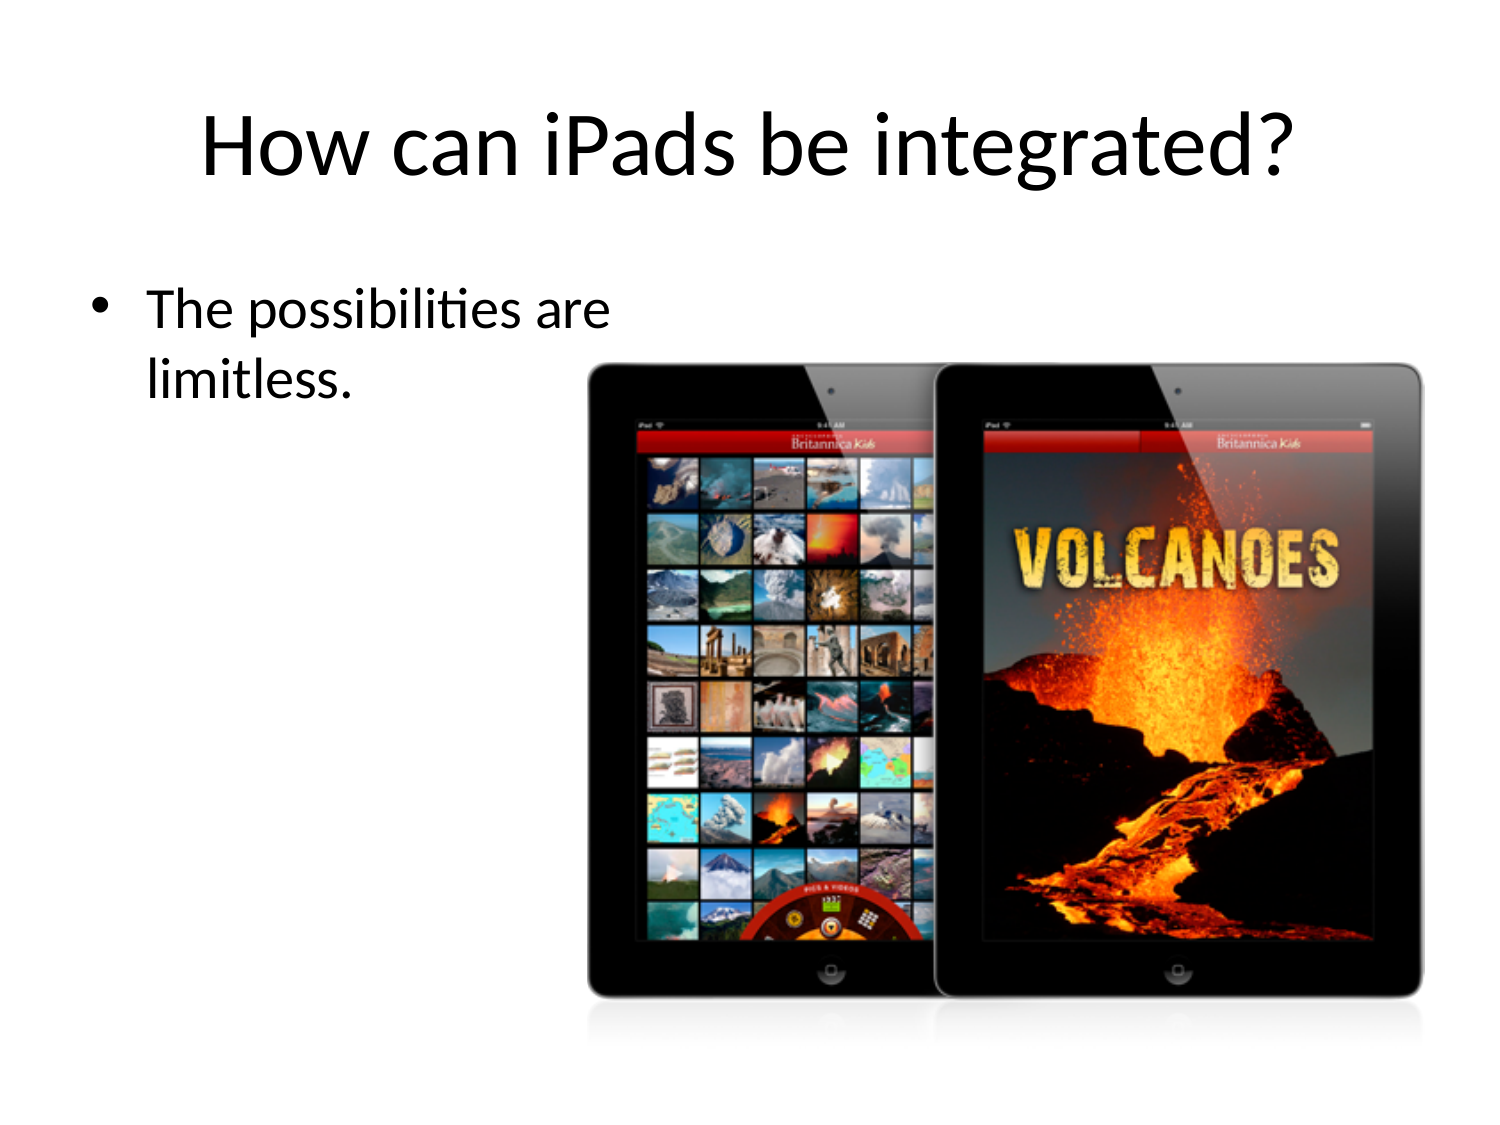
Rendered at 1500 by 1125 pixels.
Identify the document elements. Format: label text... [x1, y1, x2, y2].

title How can iPads be integrated? [75, 45, 1425, 233]
list The possibilities are limitless. [75, 262, 738, 1005]
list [587, 361, 1426, 1049]
